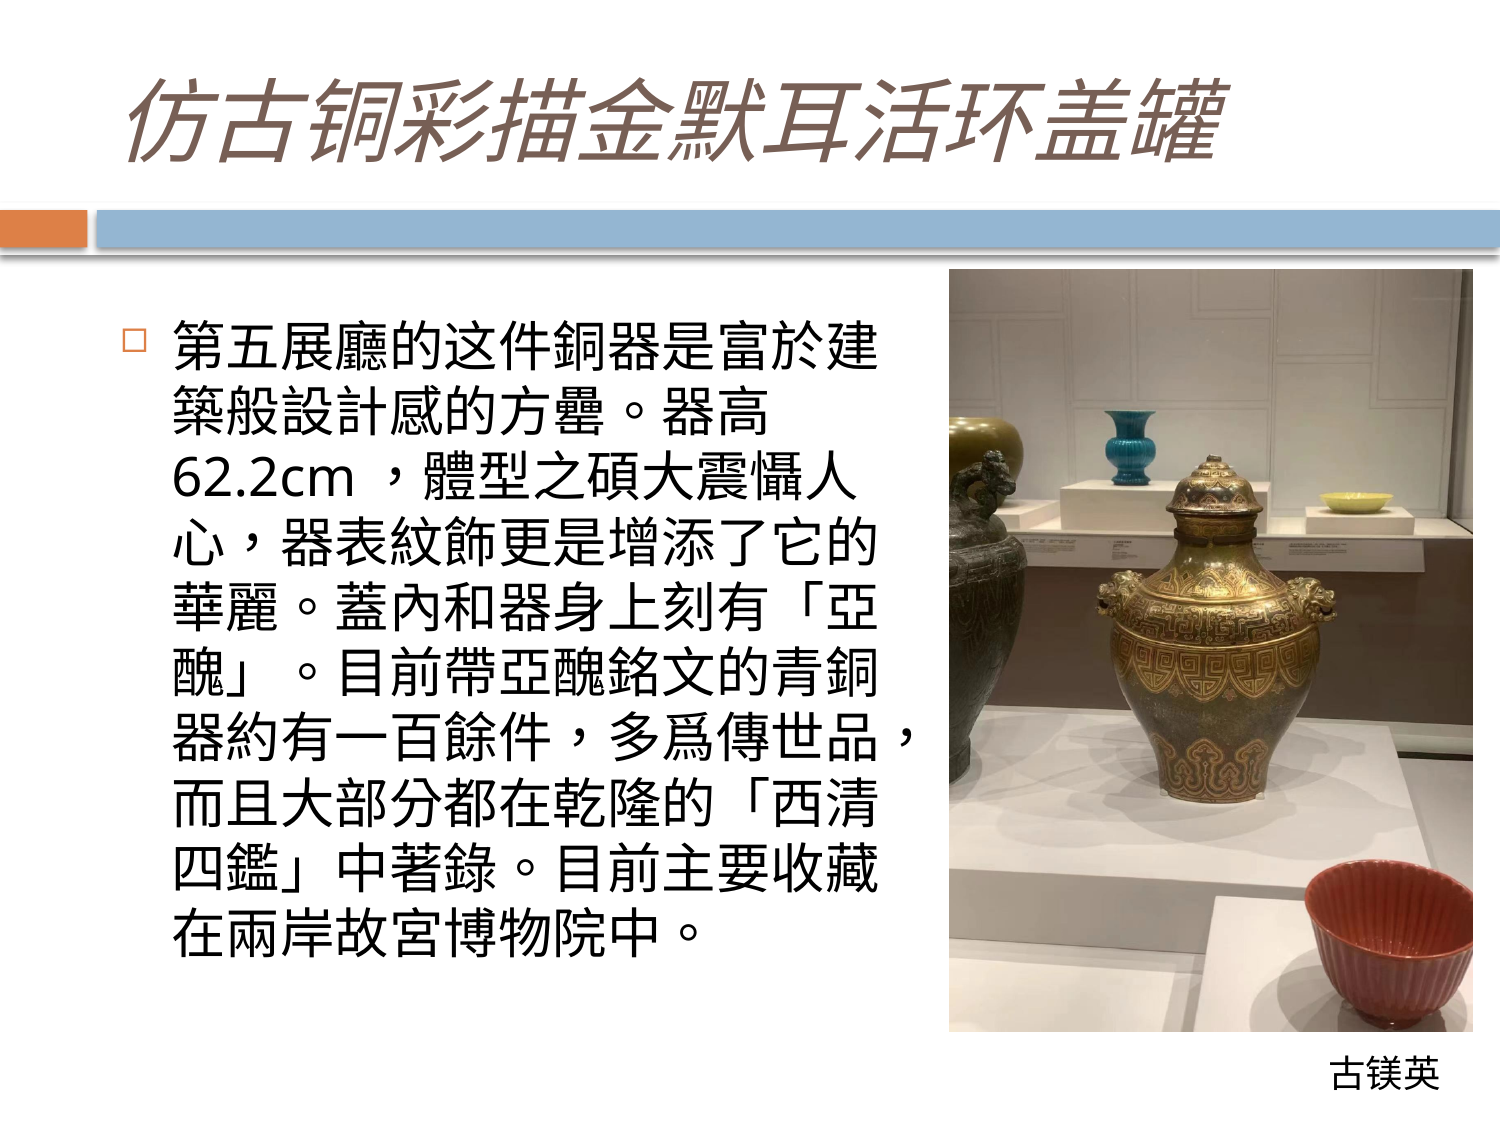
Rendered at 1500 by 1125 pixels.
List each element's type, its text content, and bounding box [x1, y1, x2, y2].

picture [948, 269, 1473, 1032]
list 第五展廳的这件銅器是富於建築般設計感的方罍。器高62.2cm，體型之碩大震懾人心，器表紋飾更是增添了它的華麗。蓋內和器身上刻有「亞醜」。目前帶亞醜銘文的青銅器約有一百餘件，多爲傳世品，而且大部分都在乾隆的「西清四鑑」中著錄。目前主要收藏在兩岸故宮博物院中。 [105, 304, 896, 1043]
title 仿古铜彩描金默耳活环盖罐 [100, 37, 1438, 200]
text_box 古镁英 [1313, 1042, 1456, 1103]
